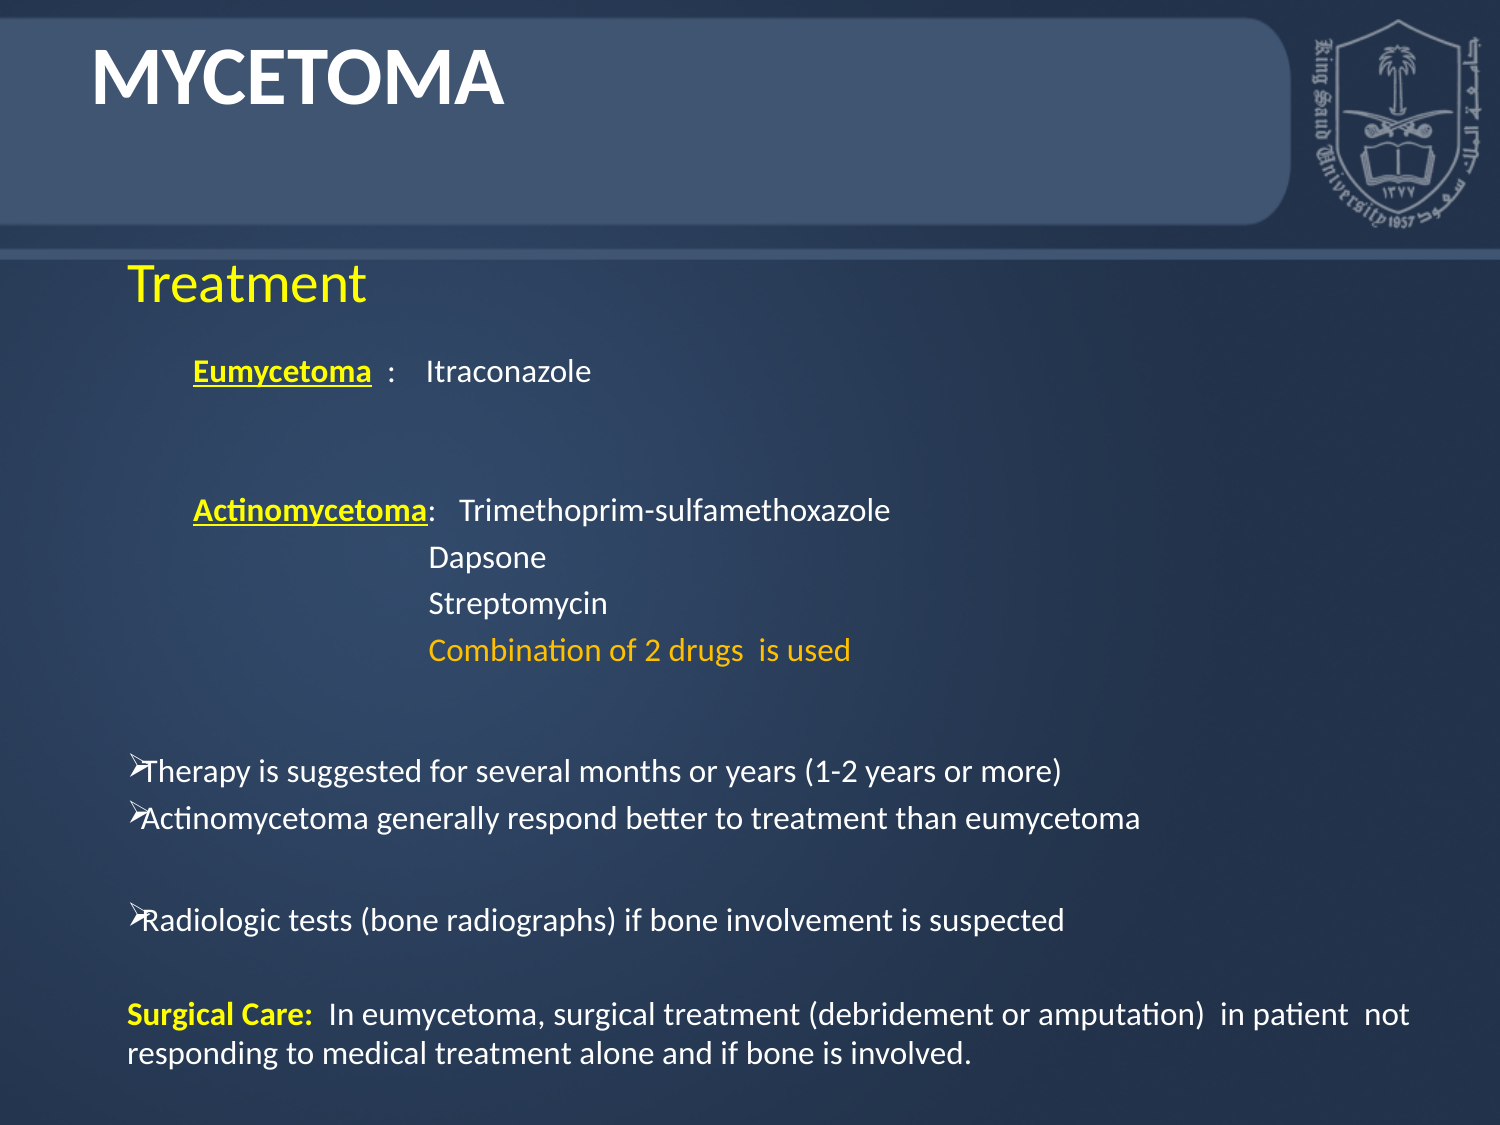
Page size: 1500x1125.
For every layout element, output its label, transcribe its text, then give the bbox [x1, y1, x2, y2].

title Mycetoma [74, 13, 1351, 238]
picture [0, 0, 1500, 1125]
list Treatment Eumycetoma : Itraconazole Actinomycetoma: Trimethoprim-sulfamethoxazole Dapsone Streptomycin Combination of 2 drugs is used Therapy is suggested for several months or years (1-2 years or more) Actinomycetoma generally respond better to treatment than eumycetoma Radiologic tests (bone radiographs) if bone involvement is suspected Surgical Care: In eumycetoma, surgical treatment (debridement or amputation) in patient not responding to medical treatment alone and if bone is involved. [111, 237, 1476, 1088]
